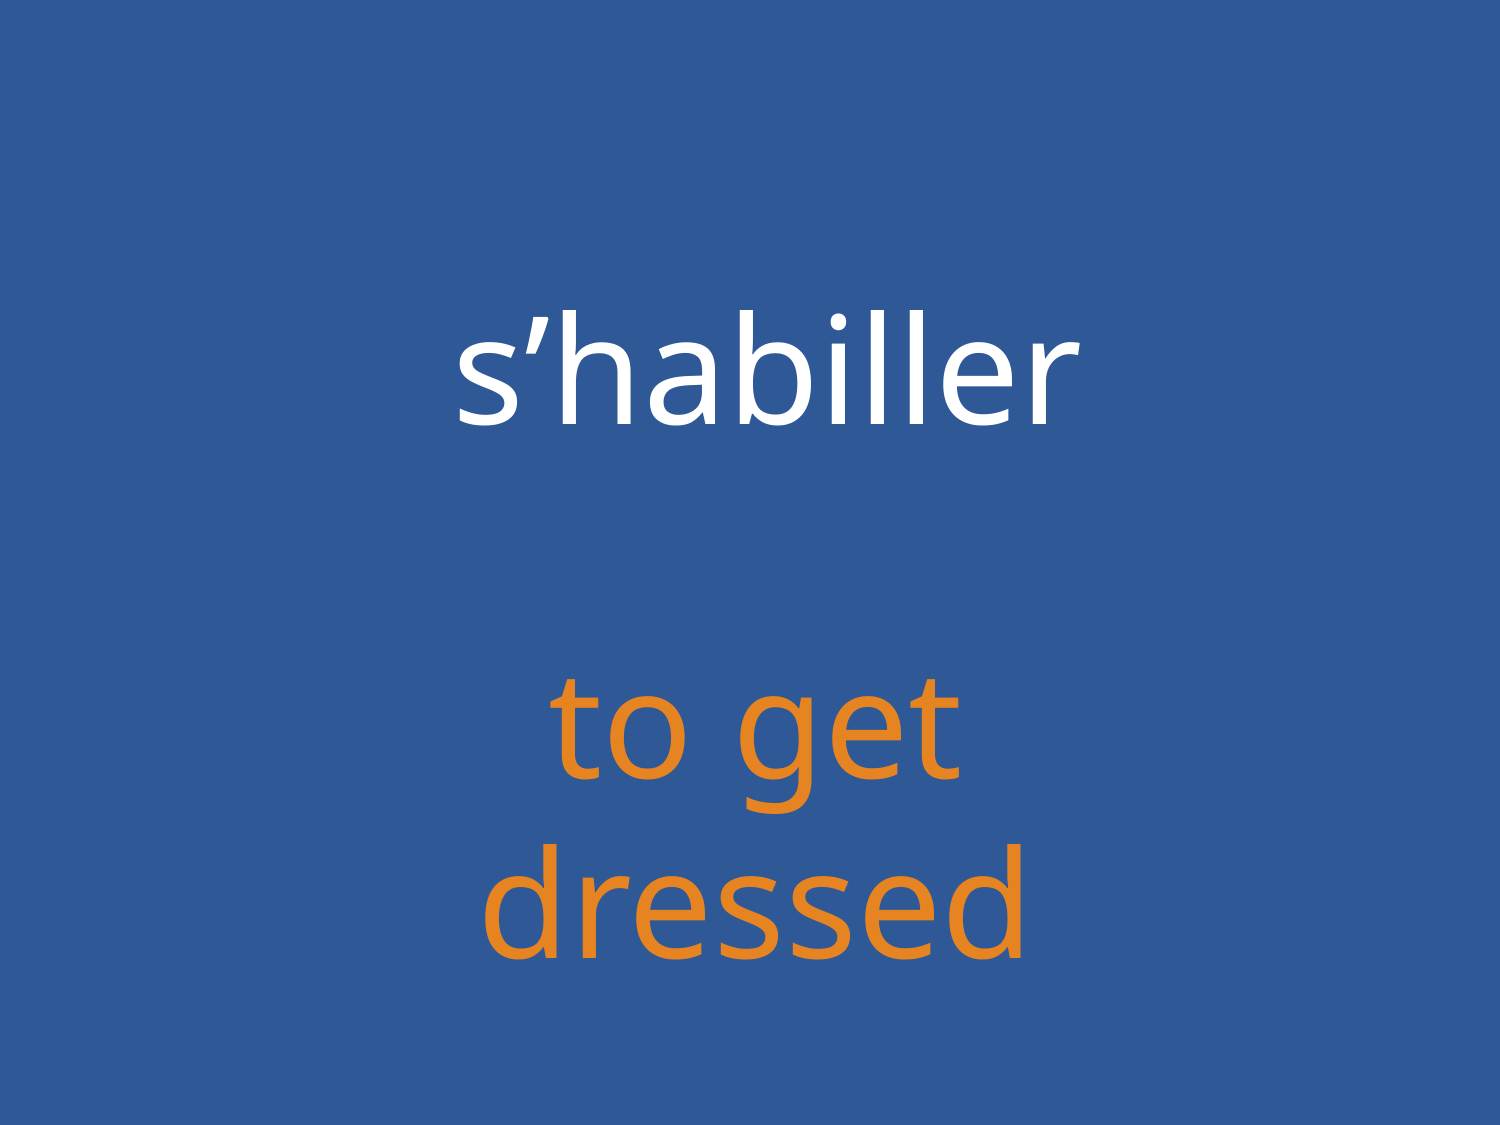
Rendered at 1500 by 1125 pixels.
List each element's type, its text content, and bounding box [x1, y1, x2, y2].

text_box to get dressed [301, 621, 1211, 997]
text_box s’habiller [301, 267, 1235, 462]
